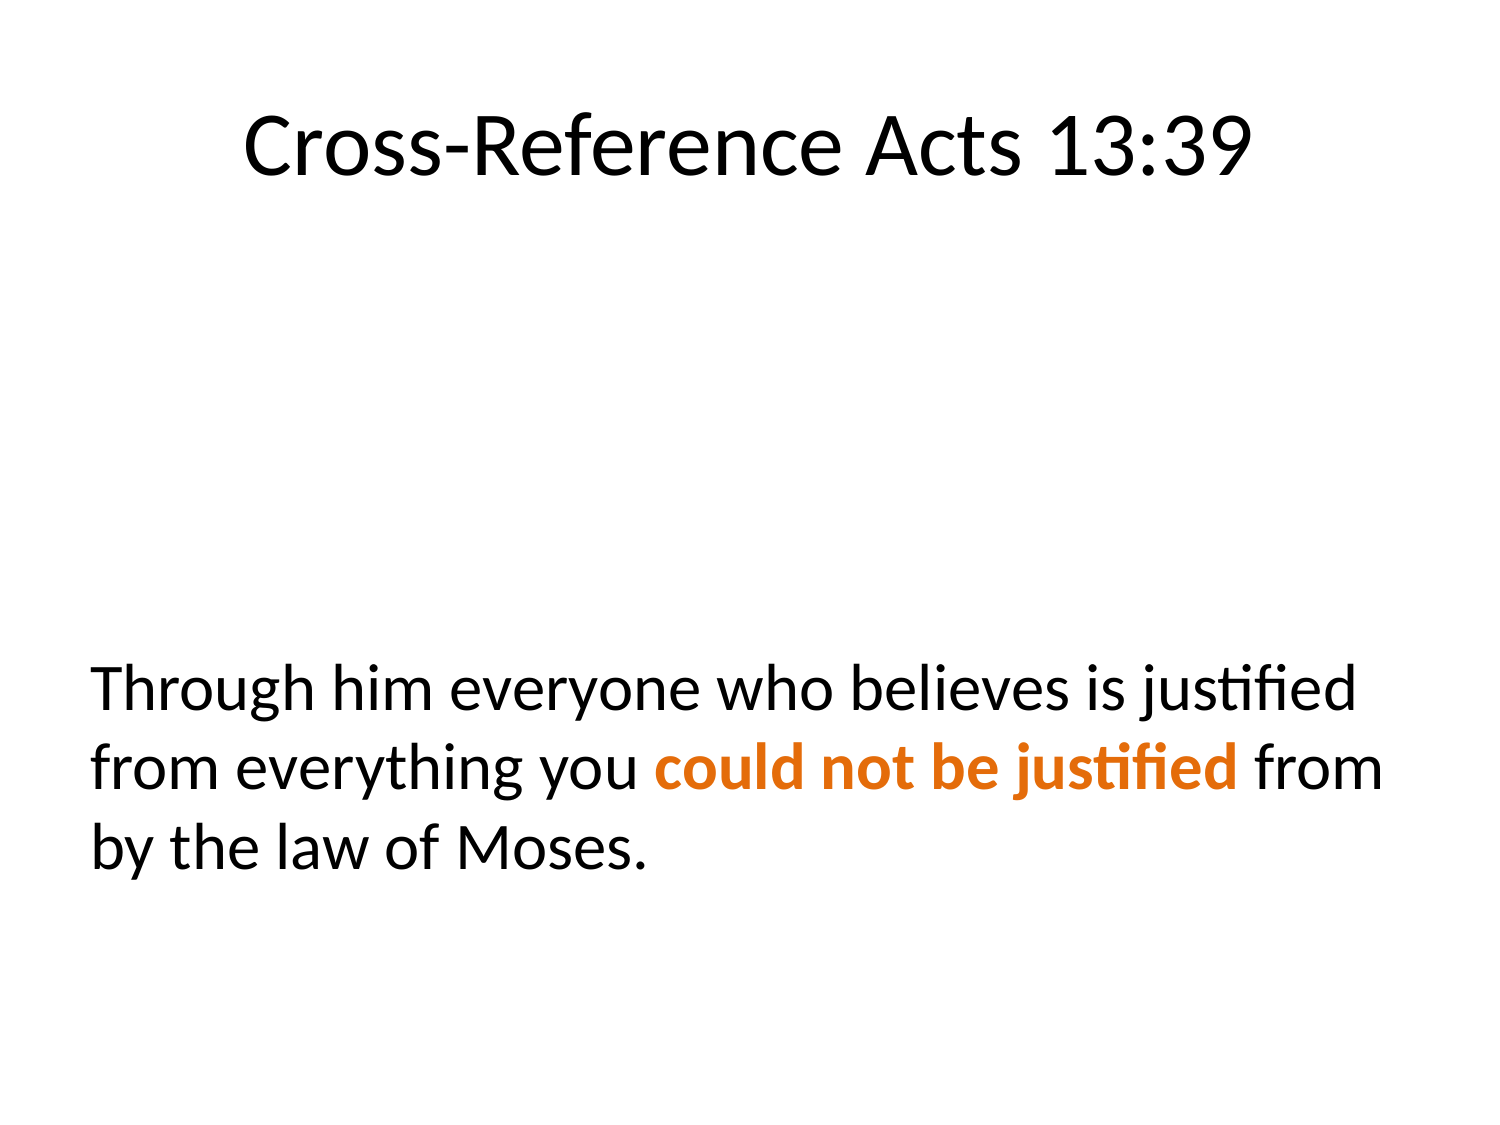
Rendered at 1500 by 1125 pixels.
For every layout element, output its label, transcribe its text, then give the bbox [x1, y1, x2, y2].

title Cross-Reference Acts 13:39 [75, 45, 1425, 233]
list Through him everyone who believes is justified from everything you could not be justified from by the law of Moses. [75, 262, 1425, 1005]
